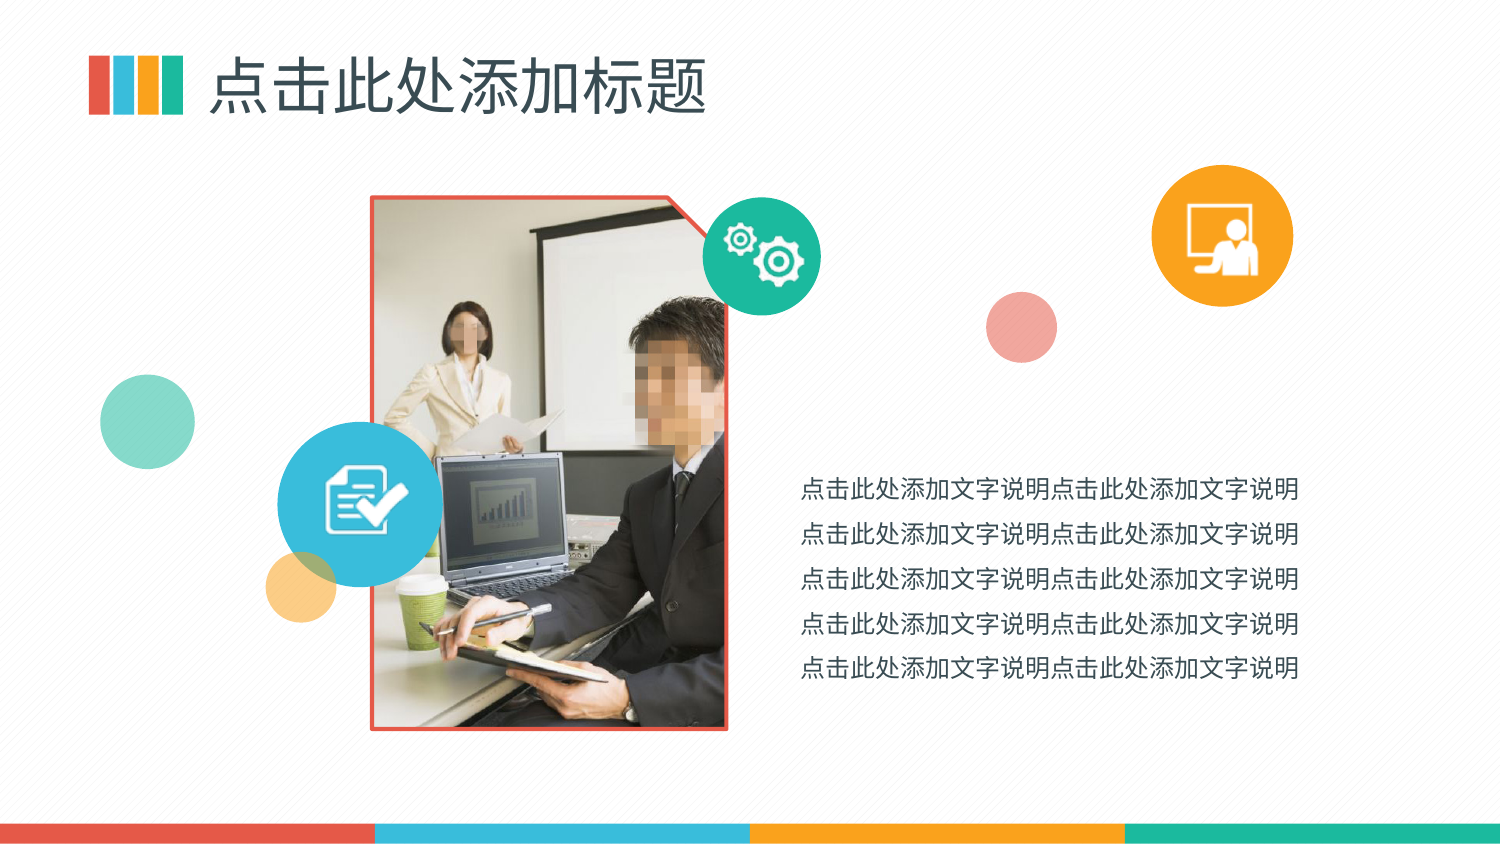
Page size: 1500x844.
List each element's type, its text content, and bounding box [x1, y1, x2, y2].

text_box 点击此处添加文字说明点击此处添加文字说明 点击此处添加文字说明点击此处添加文字说明 点击此处添加文字说明点击此处添加文字说明 点击此处添加文字说明点击此处添加文字说明 点击此处添加文字说明点击此处添加文字说明 [785, 451, 1424, 691]
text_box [277, 421, 444, 588]
text_box [98, 372, 197, 472]
text_box [263, 563, 338, 625]
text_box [702, 197, 822, 316]
text_box [984, 289, 1060, 365]
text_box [1151, 164, 1294, 307]
text_box [369, 195, 729, 732]
